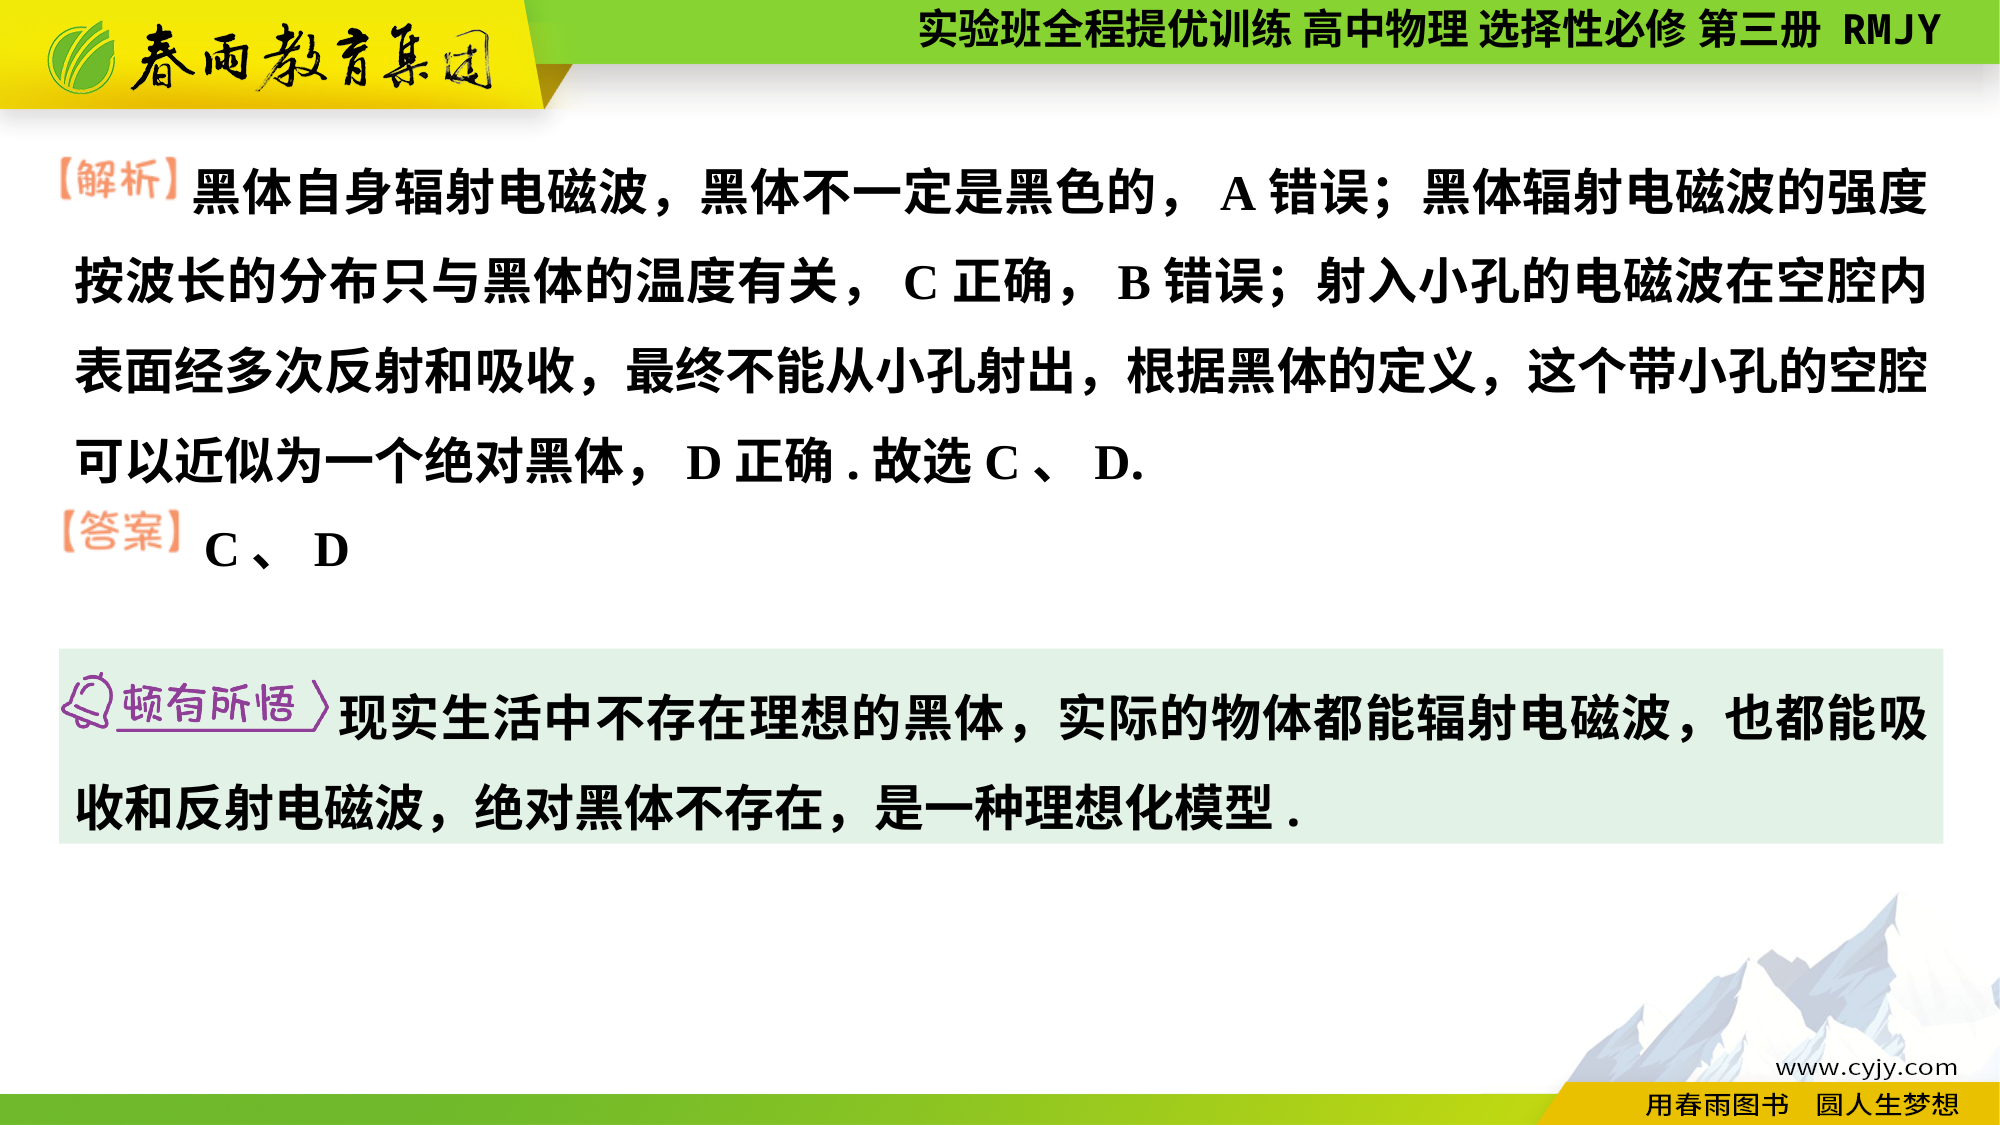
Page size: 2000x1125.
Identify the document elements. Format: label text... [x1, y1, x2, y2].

text_box C、D [59, 478, 410, 584]
list 黑体自身辐射电磁波，黑体不一定是黑色的，A错误；黑体辐射电磁波的强度按波长的分布只与黑体的温度有关，C正确，B错误；射入小孔的电磁波在空腔内表面经多次反射和吸收，最终不能从小孔射出，根据黑体的定义，这个带小孔的空腔可以近似为一个绝对黑体，D正确.故选C、D. [59, 122, 1944, 490]
text_box 现实生活中不存在理想的黑体，实际的物体都能辐射电磁波，也都能吸收和反射电磁波，绝对黑体不存在，是一种理想化模型. [59, 648, 1944, 844]
picture [0, 0, 2000, 1125]
